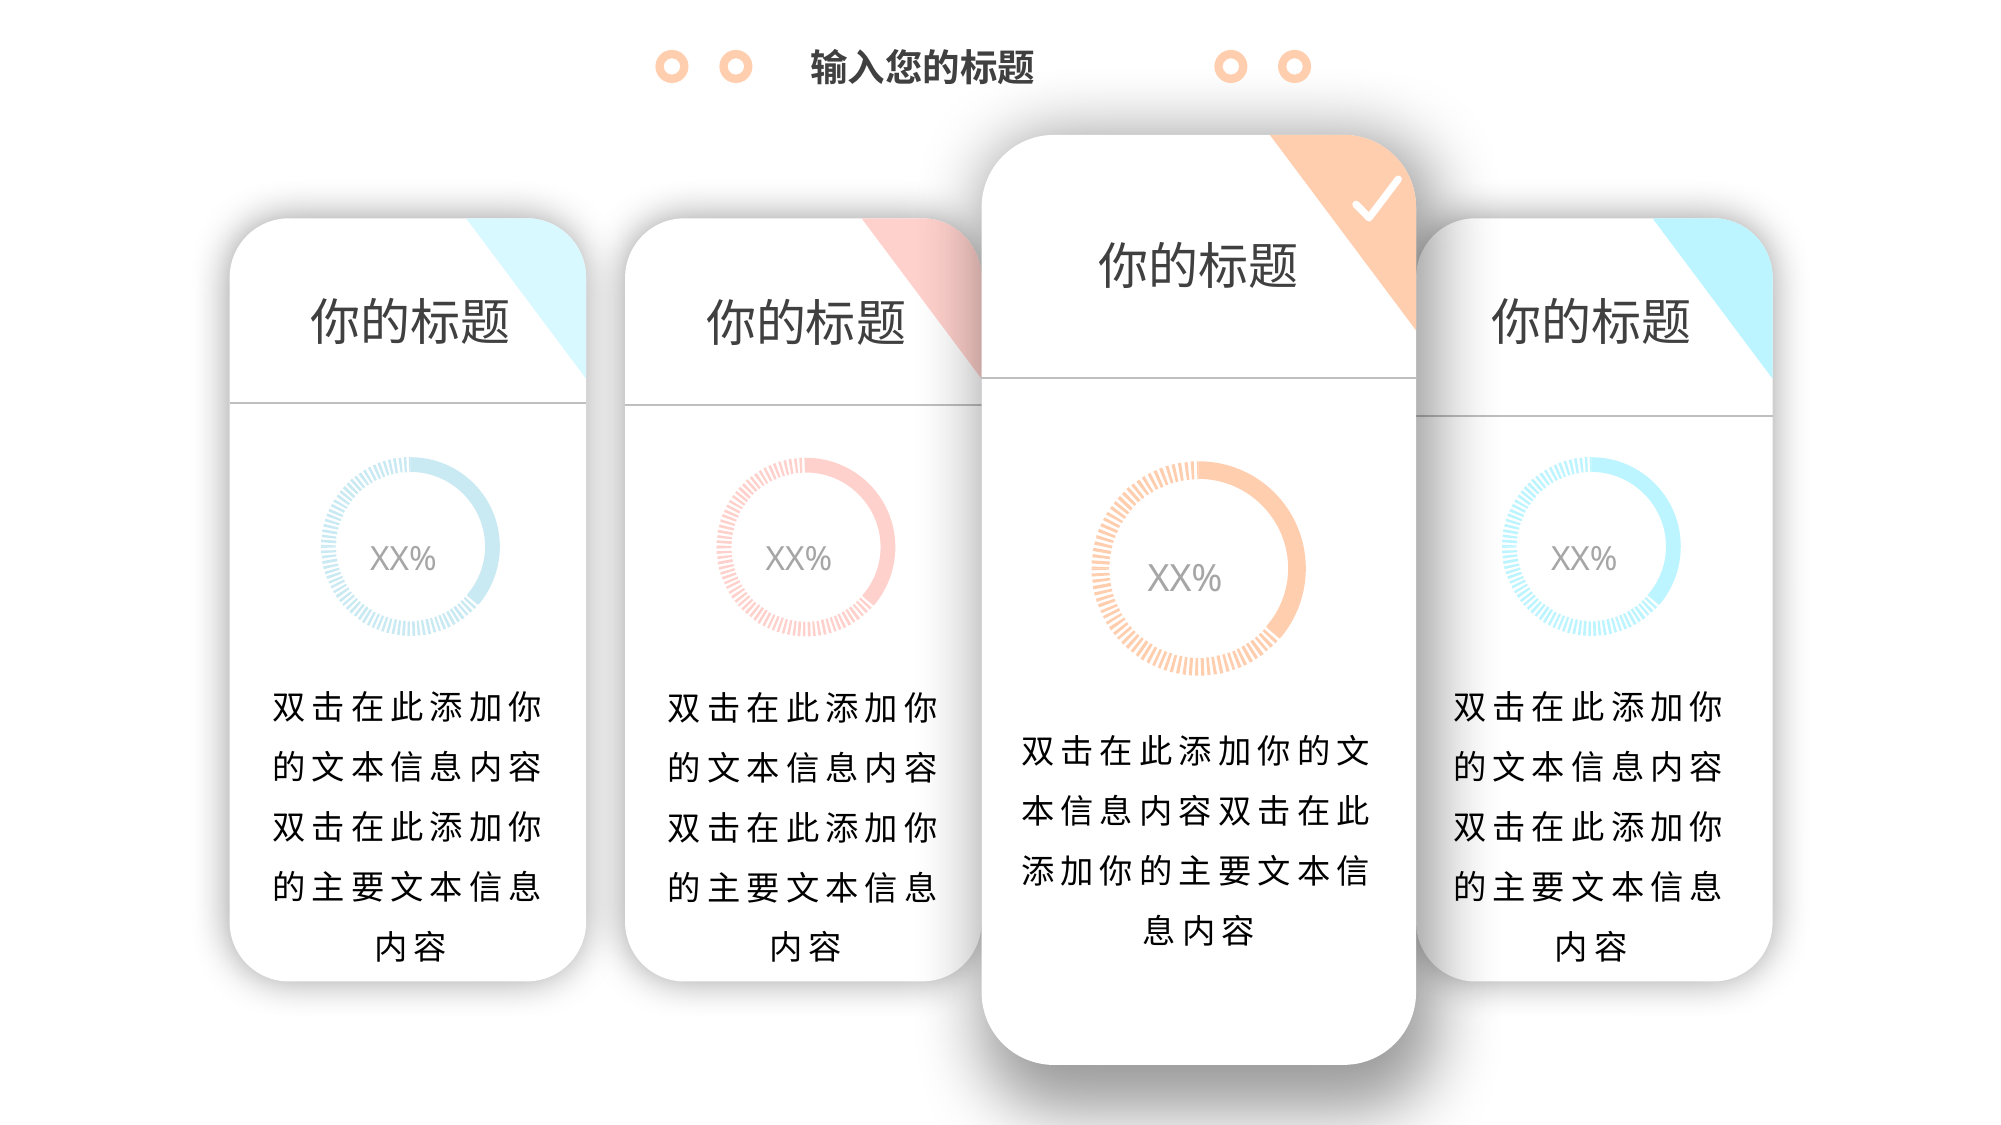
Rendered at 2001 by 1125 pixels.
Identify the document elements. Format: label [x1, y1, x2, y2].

text_box [1416, 416, 1773, 982]
text_box [1502, 457, 1681, 636]
text_box [625, 406, 981, 982]
text_box [321, 457, 500, 636]
text_box [1416, 218, 1773, 415]
text_box [981, 134, 1416, 1065]
text_box [655, 36, 1312, 97]
text_box [716, 457, 896, 637]
text_box [229, 404, 587, 982]
text_box [1091, 461, 1306, 676]
text_box [229, 218, 587, 403]
text_box [625, 218, 981, 405]
